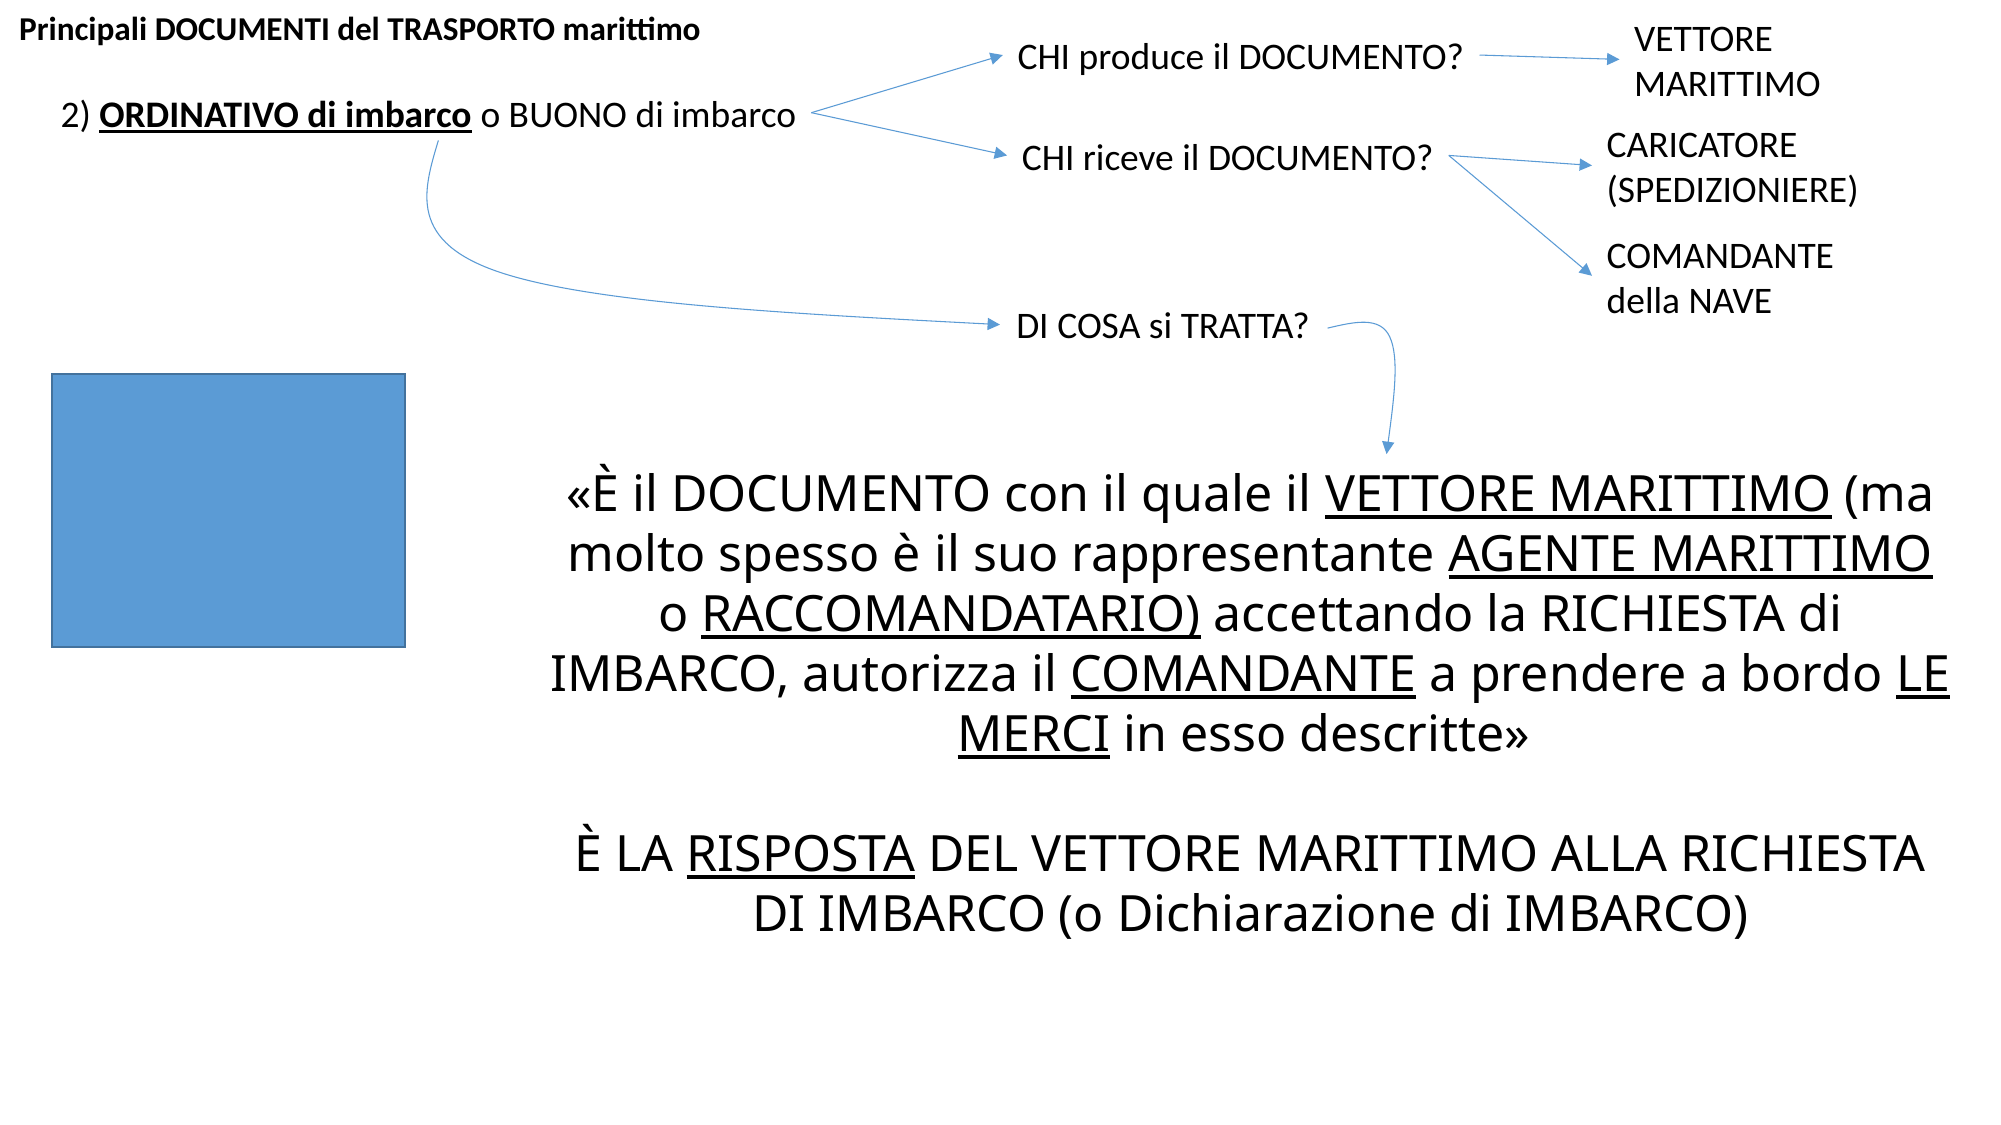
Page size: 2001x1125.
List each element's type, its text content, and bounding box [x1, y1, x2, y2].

text_box [426, 140, 1000, 331]
text_box CHI produce il DOCUMENTO? [1002, 25, 1480, 85]
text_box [815, 113, 1000, 156]
text_box [51, 373, 406, 648]
text_box VETTORE MARITTIMO [1619, 7, 1836, 112]
text_box [1327, 321, 1396, 455]
text_box CHI riceve il DOCUMENTO? [1007, 125, 1449, 186]
text_box DI COSA si TRATTA? [1001, 293, 1325, 354]
text_box 2) ORDINATIVO di imbarco o BUONO di imbarco [45, 82, 812, 143]
text_box CARICATORE (SPEDIZIONIERE) [1591, 113, 1904, 218]
text_box Principali DOCUMENTI del TRASPORTO marittimo [4, 0, 717, 55]
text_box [815, 55, 1000, 113]
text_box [1455, 155, 1592, 277]
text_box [1482, 55, 1619, 61]
text_box COMANDANTE della NAVE [1591, 223, 1904, 329]
text_box «È il DOCUMENTO con il quale il VETTORE MARITTIMO (ma molto spesso è il suo rappresentante AGENTE MARITTIMO o RACCOMANDATARIO) accettando la RICHIESTA di IMBARCO, autorizza il COMANDANTE a prendere a bordo LE MERCI in esso descritte» È LA RISPOSTA DEL VETTORE MARITTIMO ALLA RICHIESTA DI IMBARCO (o Dichiarazione di IMBARCO) [535, 454, 1966, 949]
